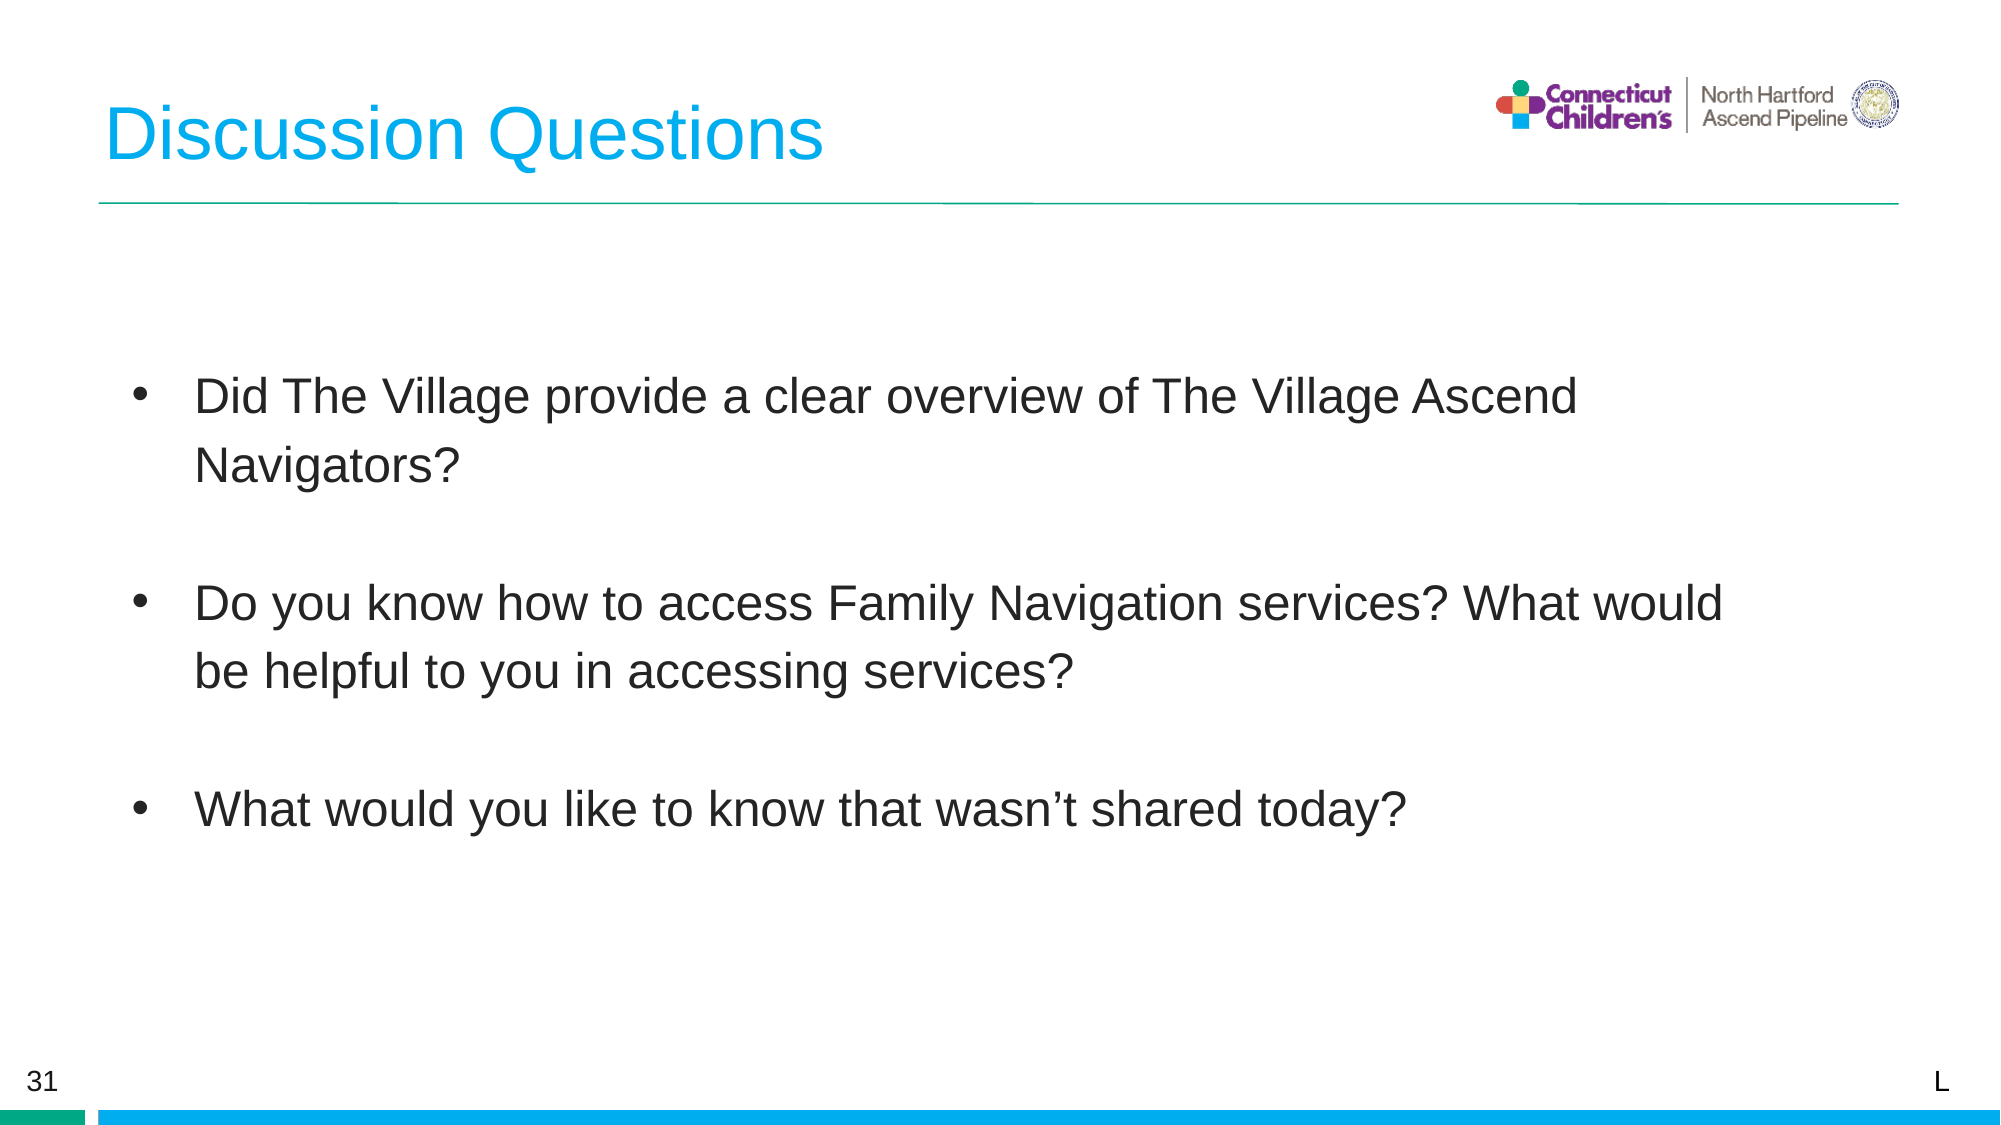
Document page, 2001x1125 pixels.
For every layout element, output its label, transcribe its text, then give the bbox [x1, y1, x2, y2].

slide_number 31 [0, 1050, 85, 1110]
picture [1564, 77, 1899, 133]
text_box L [1918, 1047, 1987, 1113]
title Discussion Questions [104, 54, 1564, 217]
text_box Did The Village provide a clear overview of The Village Ascend Navigators? Do you know how to access Family Navigation services? What would be helpful to you in accessing services? What would you like to know that wasn’t shared today? [104, 233, 1800, 1050]
